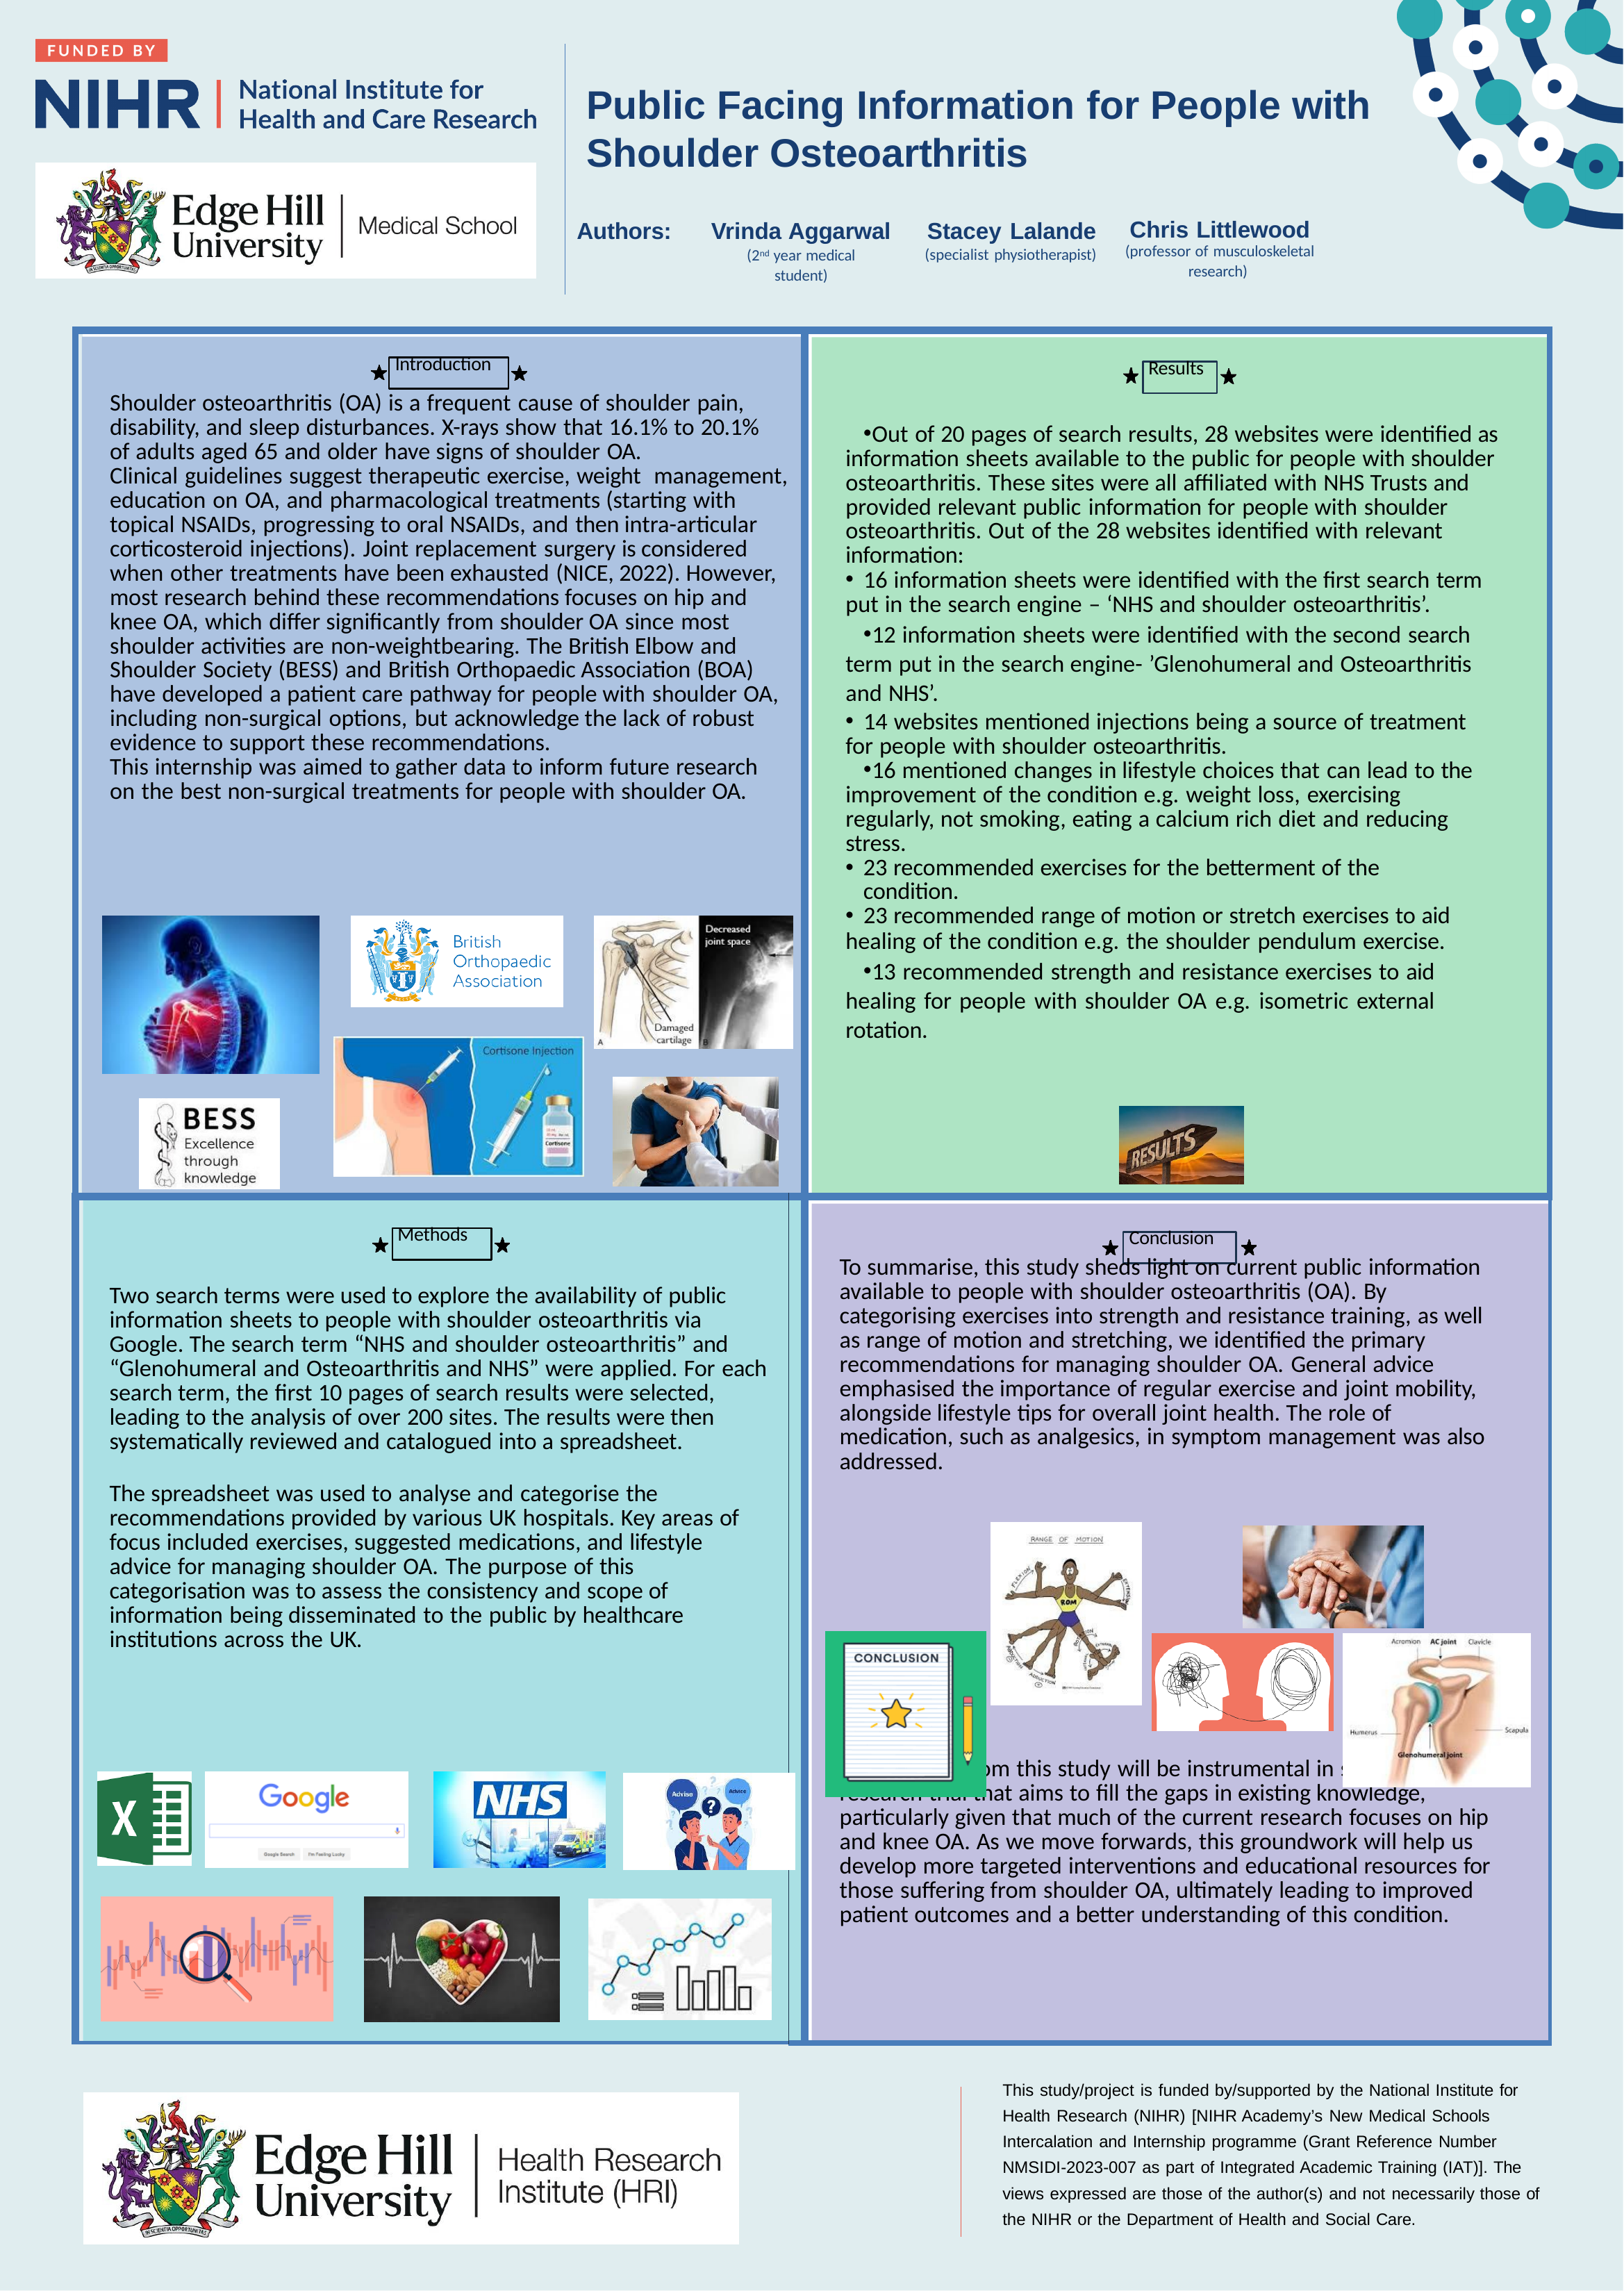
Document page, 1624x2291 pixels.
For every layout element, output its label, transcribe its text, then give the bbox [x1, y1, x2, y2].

title Public Facing Information for People with Shoulder Osteoarthritis [585, 78, 1377, 326]
text_box Stacey Lalande (specialist physiotherapist) [923, 214, 1104, 263]
picture [511, 365, 527, 381]
picture [433, 1771, 606, 1868]
picture [333, 1036, 584, 1177]
picture [35, 39, 536, 129]
picture [139, 1098, 281, 1190]
picture [83, 2092, 739, 2244]
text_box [81, 336, 806, 2043]
picture [372, 1237, 388, 1252]
picture [97, 1771, 192, 1866]
picture [35, 163, 536, 279]
picture [991, 1522, 1142, 1705]
text_box Authors: [575, 214, 678, 245]
picture [623, 1773, 795, 1870]
picture [593, 916, 793, 1050]
text_box This study/project is funded by/supported by the National Institute for Health Research (NIHR) [NIHR Academy’s New Medical Schools Intercalation and Internship programme (Grant Reference Number NMSIDI-2023-007 as part of Integrated Academic Training (IAT)]. The views expressed are those of the author(s) and not necessarily those of the NIHR or the Department of Health and Social Care. [1001, 2072, 1547, 2228]
picture [613, 1076, 779, 1187]
picture [1102, 1239, 1118, 1255]
picture [351, 916, 563, 1007]
text_box Vrinda Aggarwal (2nd year medical student) [704, 214, 898, 284]
picture [1243, 1525, 1424, 1628]
text_box Chris Littlewood (professor of musculoskeletal research) [1119, 214, 1316, 280]
picture [1343, 1633, 1531, 1788]
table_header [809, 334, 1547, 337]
picture [1123, 367, 1139, 384]
picture [1397, 0, 1623, 229]
picture [494, 1237, 510, 1252]
picture [825, 1631, 986, 1797]
picture [205, 1771, 408, 1868]
picture [102, 916, 320, 1075]
picture [371, 365, 387, 381]
picture [1241, 1239, 1257, 1255]
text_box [811, 337, 1550, 1199]
picture [588, 1898, 772, 2020]
picture [1152, 1633, 1334, 1731]
picture [101, 1896, 333, 2022]
picture [1220, 368, 1236, 385]
table_cell Conclusion To summarise, this study sheds light on current public information available to people with shoulder osteoarthritis (OA). By categorising exercises into strength and resistance training, as well as range of motion and stretching, we identified the primary recommendations for managing shoulder OA. General advice emphasised the importance of regular exercise and joint mobility, alongside lifestyle tips for overall joint health. The role of medication, such as analgesics, in symptom management was also addressed. The findings from this study will be instrumental in shaping a future research trial that aims to fill the gaps in existing knowledge, particularly given that much of the current research focuses on hip and knee OA. As we move forwards, this groundwork will help us develop more targeted interventions and educational resources for those suffering from shoulder OA, ultimately leading to improved patient outcomes and a better understanding of this condition. [811, 1202, 1548, 2040]
picture [1119, 1106, 1244, 1184]
picture [364, 1896, 560, 2022]
